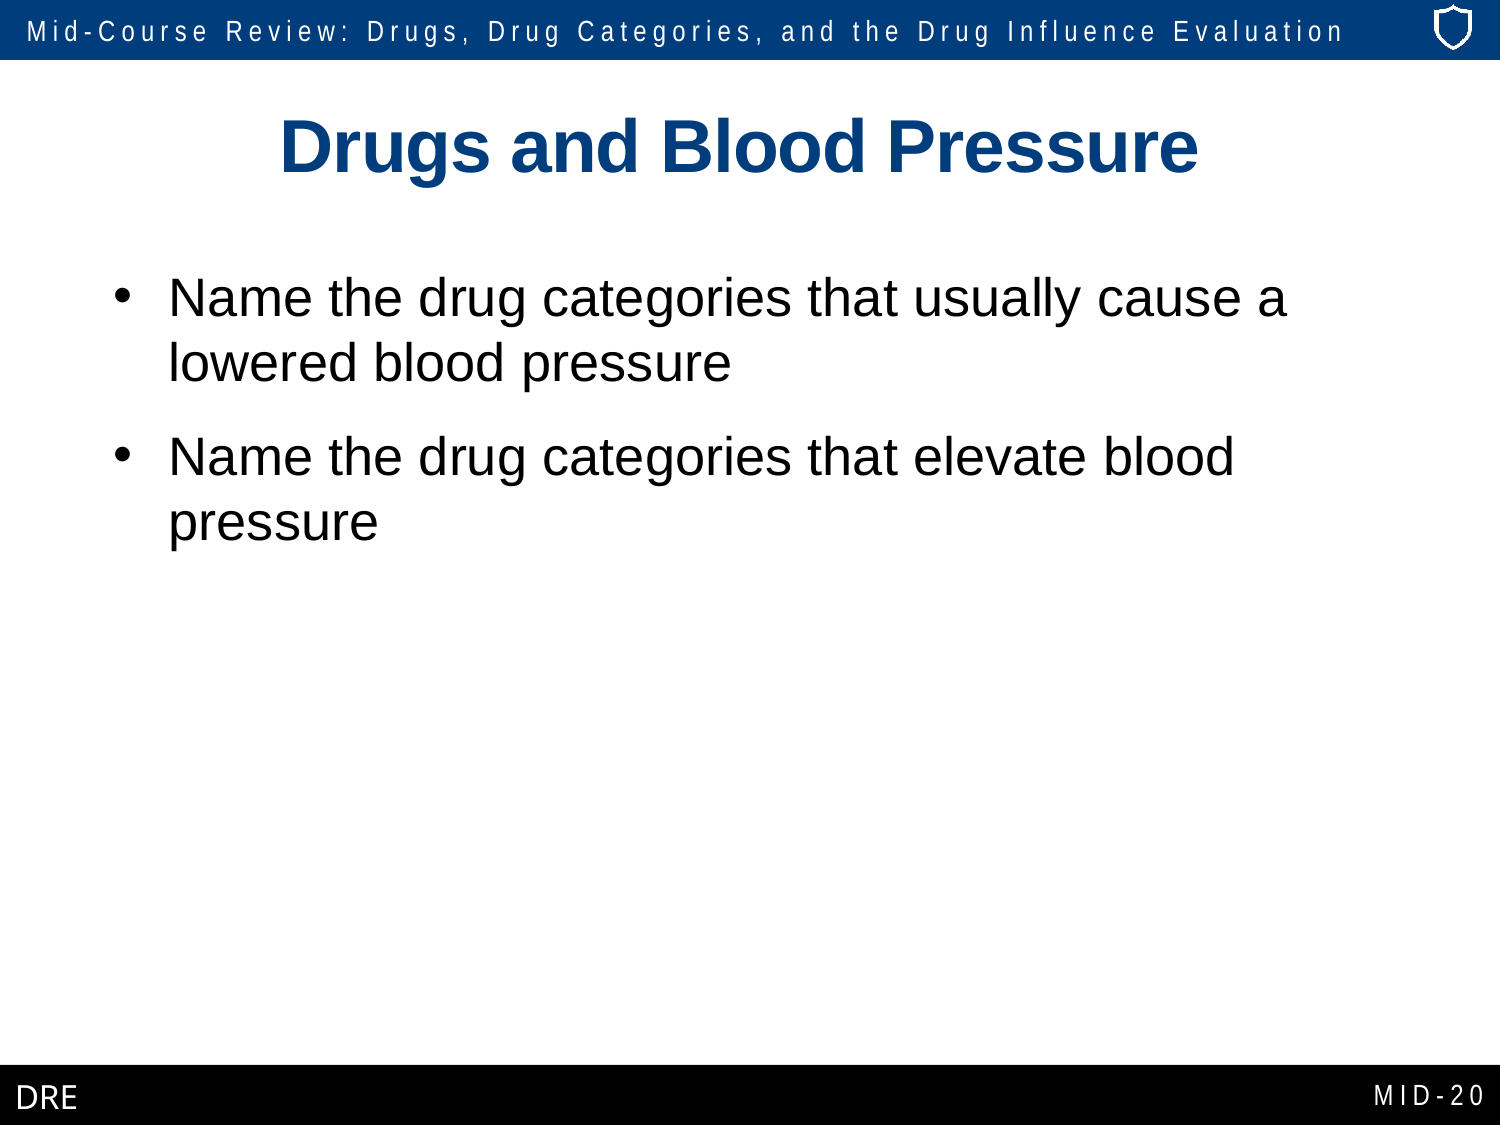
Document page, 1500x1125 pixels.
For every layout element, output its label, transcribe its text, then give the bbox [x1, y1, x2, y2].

slide_number MID-20 [1218, 1063, 1499, 1124]
title Drugs and Blood Pressure [75, 75, 1425, 225]
picture [1434, 4, 1472, 50]
list Name the drug categories that usually cause a lowered blood pressure Name the drug categories that elevate blood pressure [75, 254, 1425, 1005]
